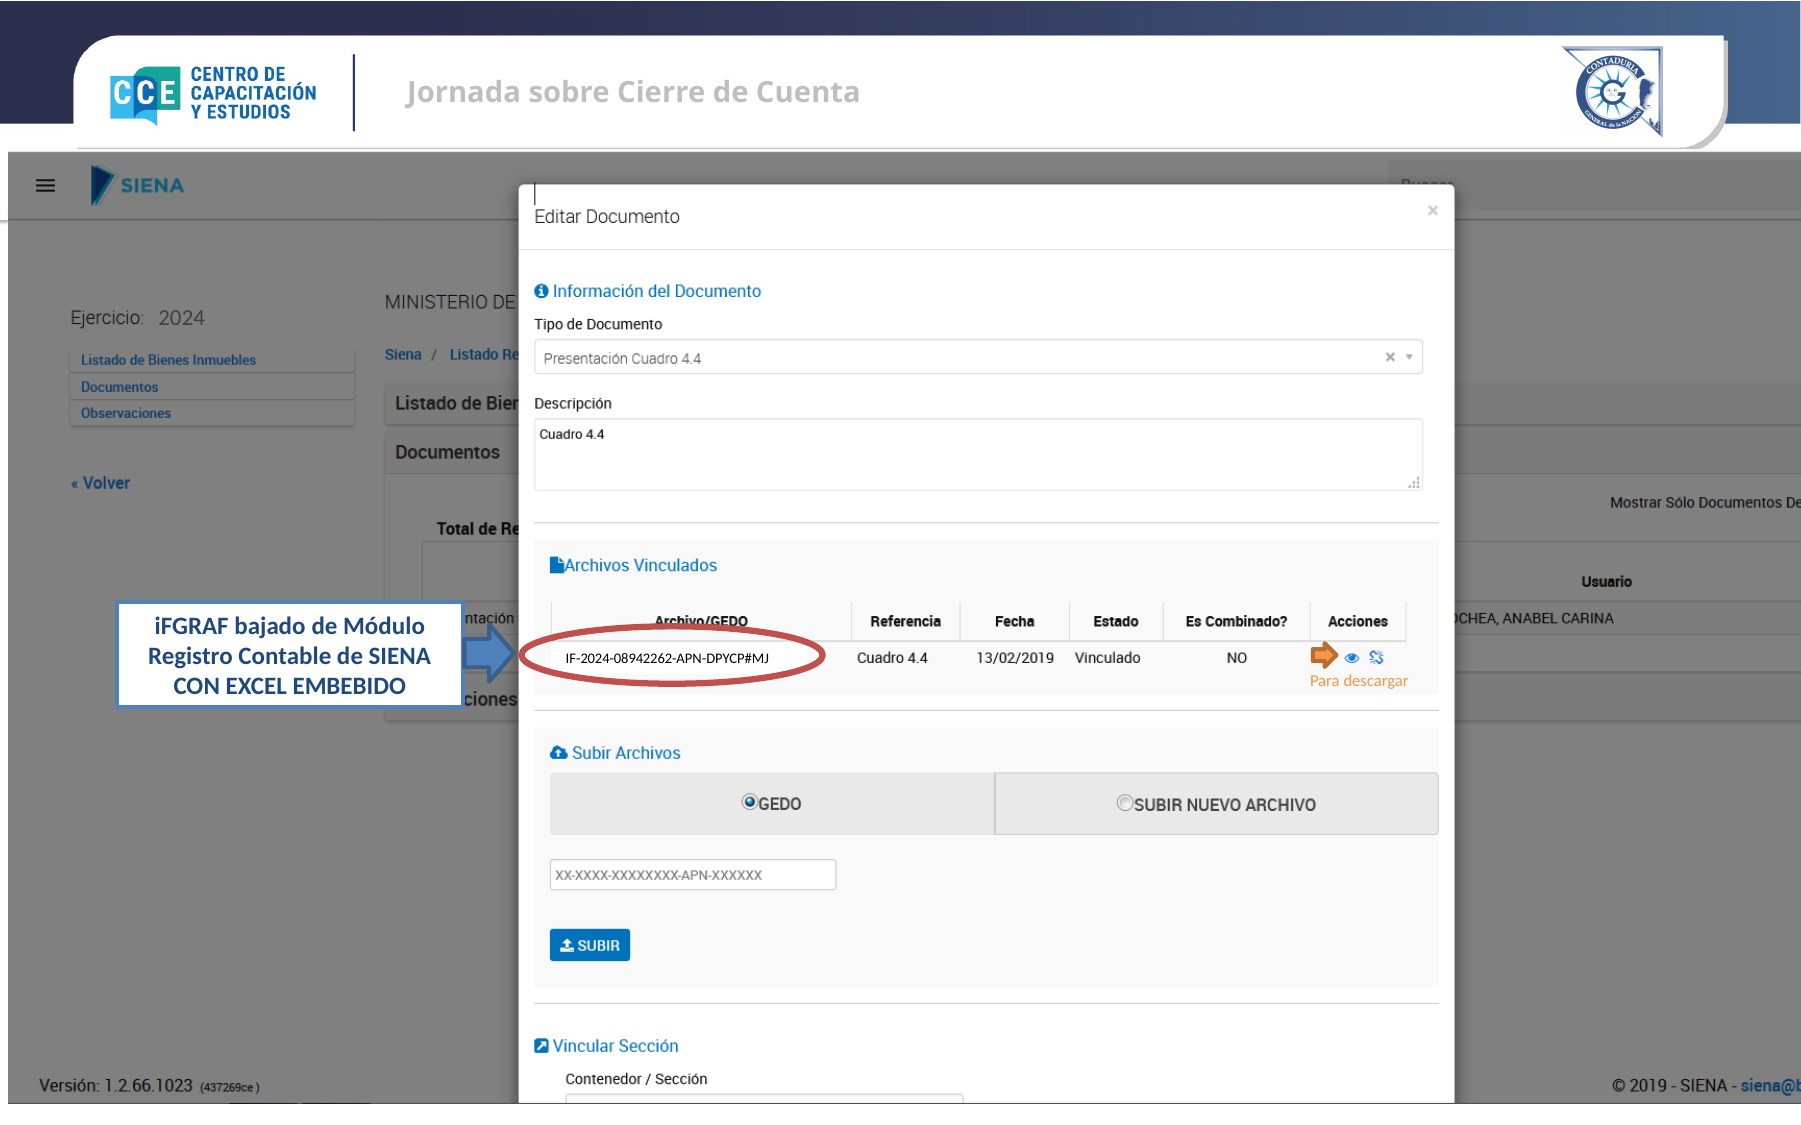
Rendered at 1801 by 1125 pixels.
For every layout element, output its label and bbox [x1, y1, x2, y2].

text_box [5, 148, 1801, 1104]
picture [0, 1, 1801, 154]
text_box [116, 601, 515, 709]
